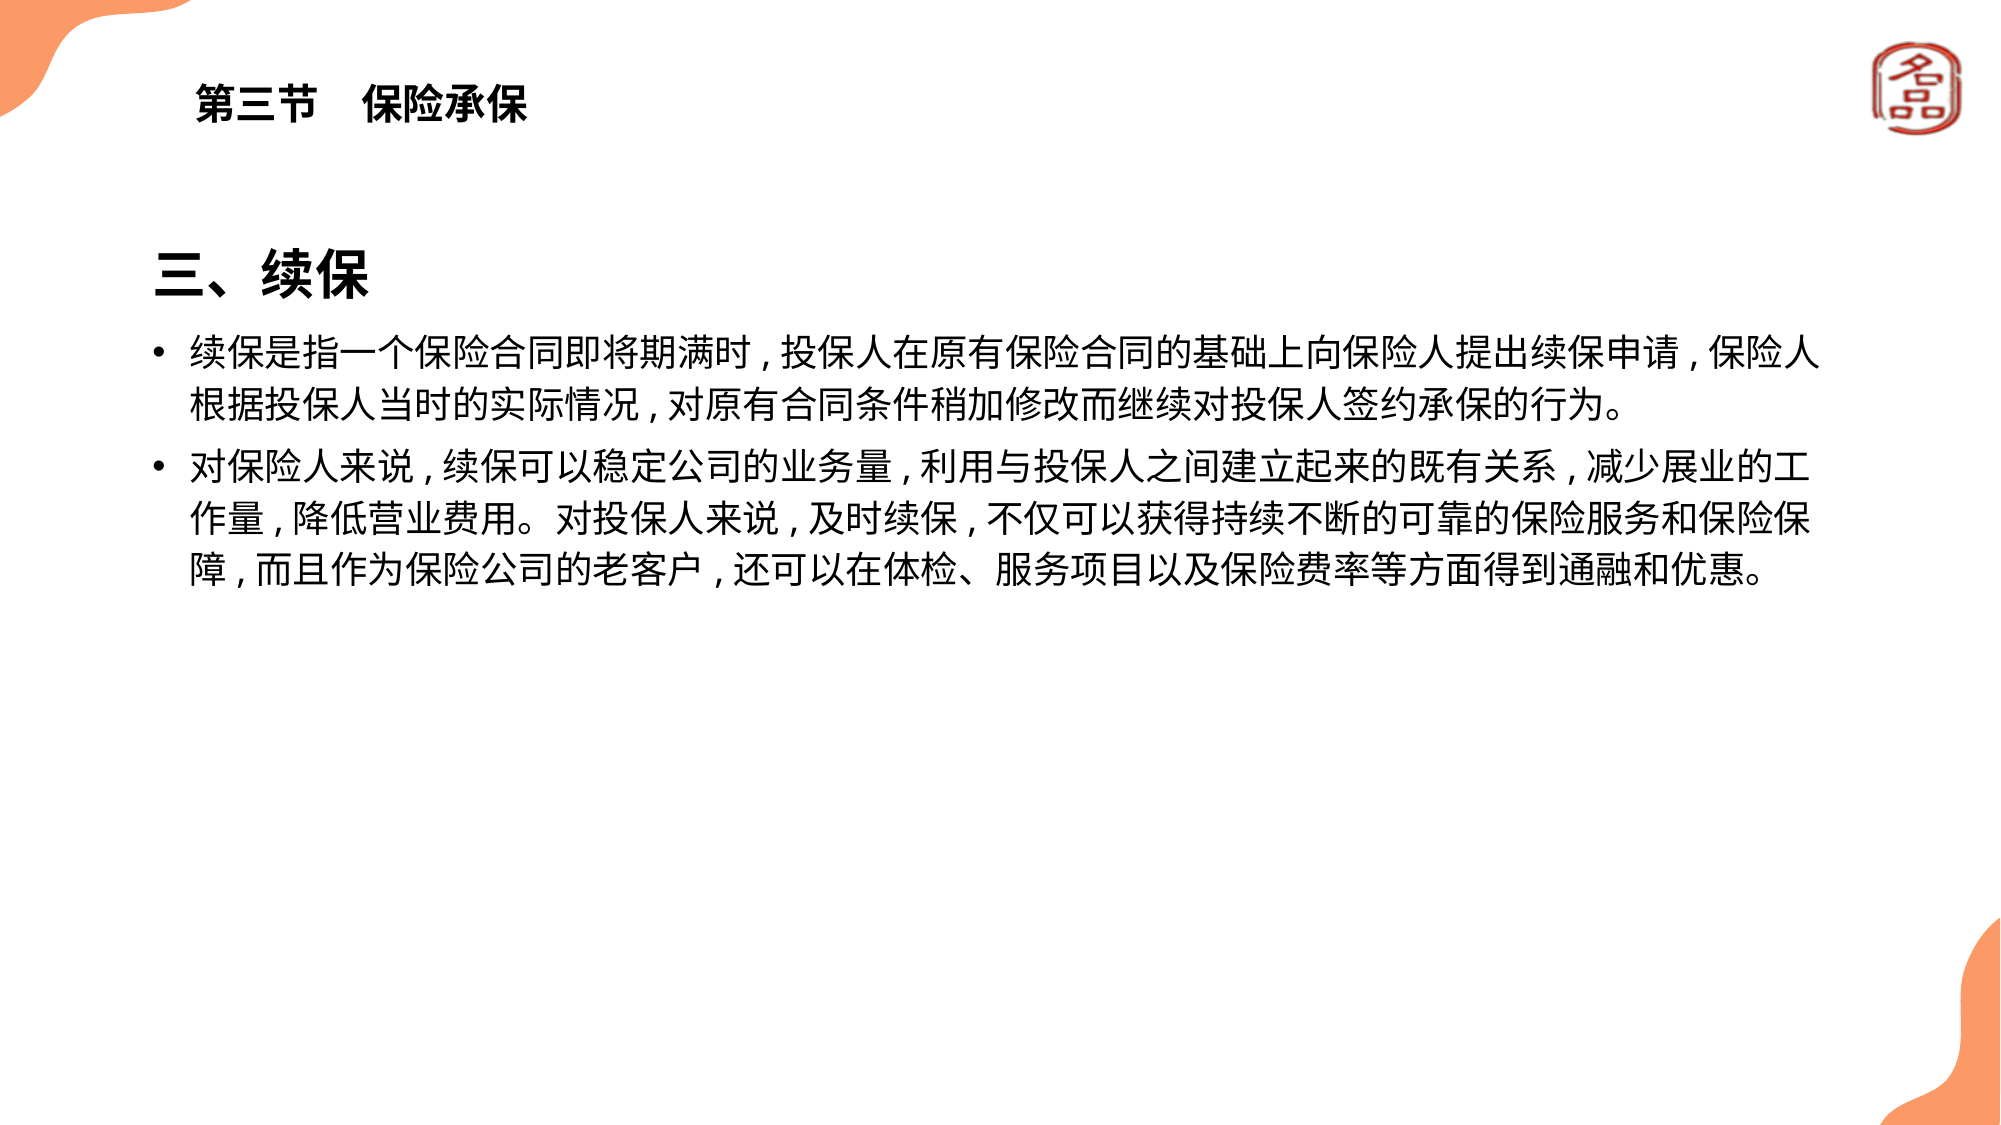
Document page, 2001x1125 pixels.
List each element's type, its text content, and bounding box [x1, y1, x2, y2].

list 三、续保 续保是指一个保险合同即将期满时,投保人在原有保险合同的基础上向保险人提出续保申请,保险人根据投保人当时的实际情况,对原有合同条件稍加修改而继续对投保人签约承保的行为。 对保险人来说,续保可以稳定公司的业务量,利用与投保人之间建立起来的既有关系,减少展业的工作量,降低营业费用。对投保人来说,及时续保,不仅可以获得持续不断的可靠的保险服务和保险保障,而且作为保险公司的老客户,还可以在体检、服务项目以及保险费率等方面得到通融和优惠。 [137, 217, 1863, 1031]
title 第三节 保险承保 [137, 60, 1863, 152]
picture [1861, 10, 1990, 147]
